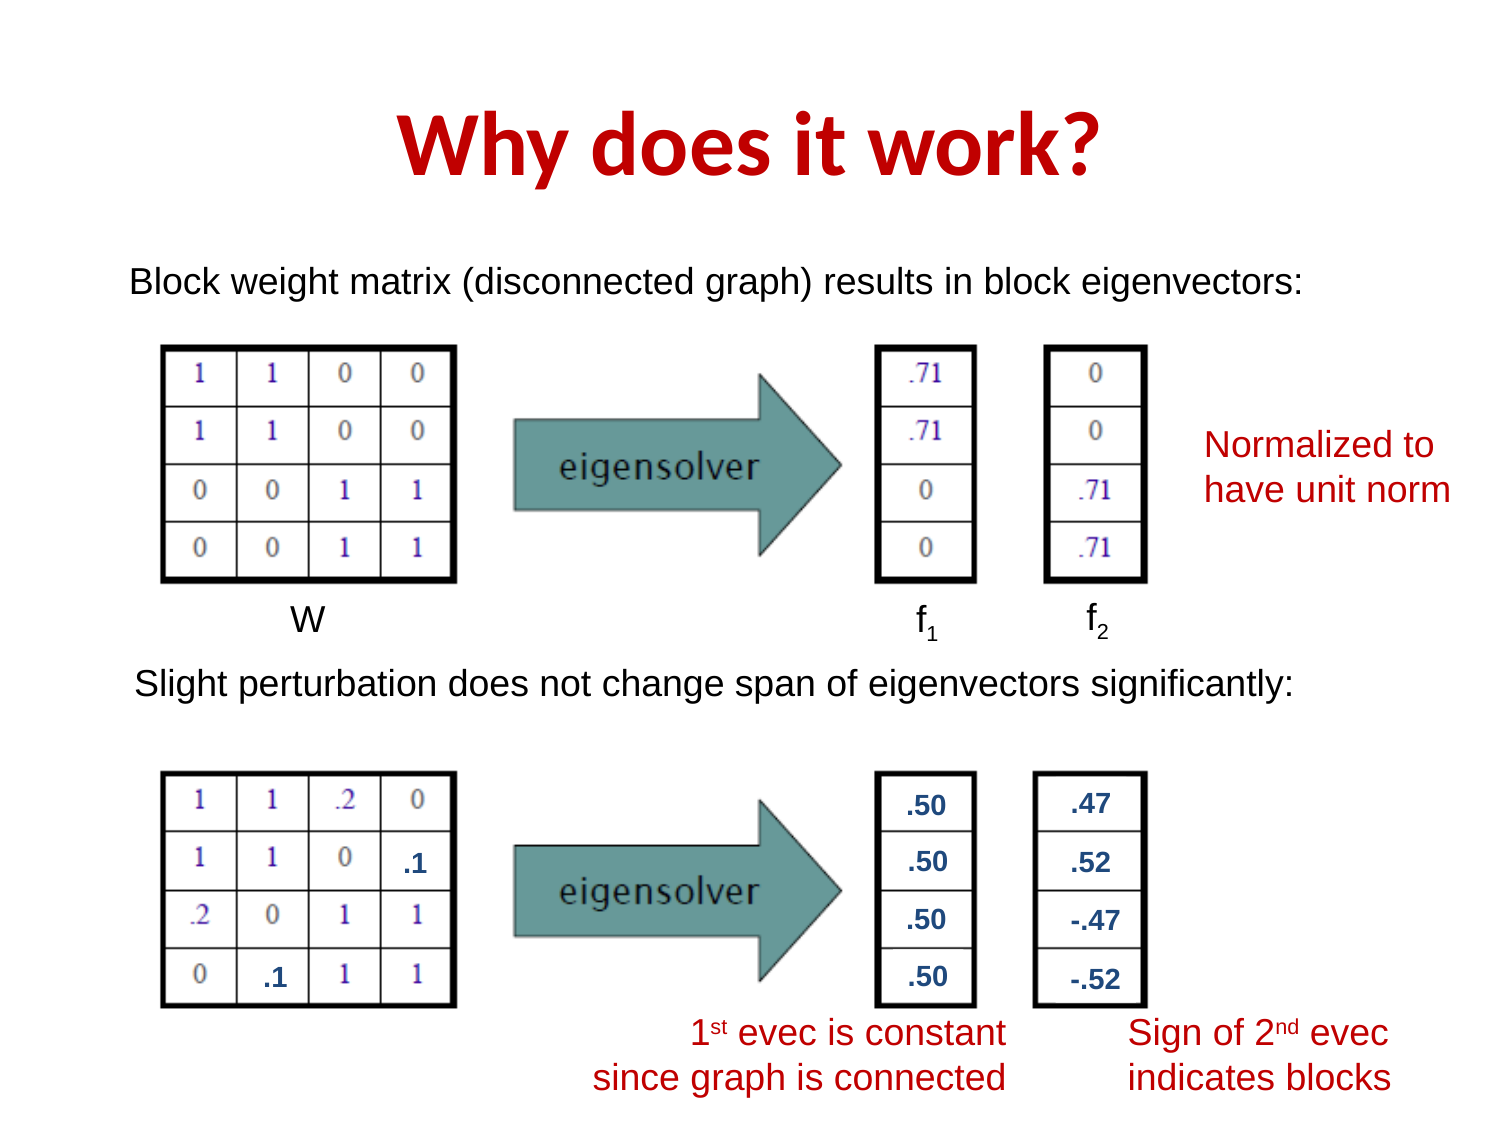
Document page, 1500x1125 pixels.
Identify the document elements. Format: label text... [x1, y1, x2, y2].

text_box [98, 623, 1377, 760]
text_box Slight perturbation does not change span of eigenvectors significantly: [119, 651, 1310, 712]
title Why does it work? [75, 45, 1425, 233]
picture [87, 337, 1188, 663]
text_box Normalized to have unit norm [1191, 412, 1467, 518]
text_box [87, 762, 1438, 1108]
text_box Block weight matrix (disconnected graph) results in block eigenvectors: [114, 249, 1320, 310]
